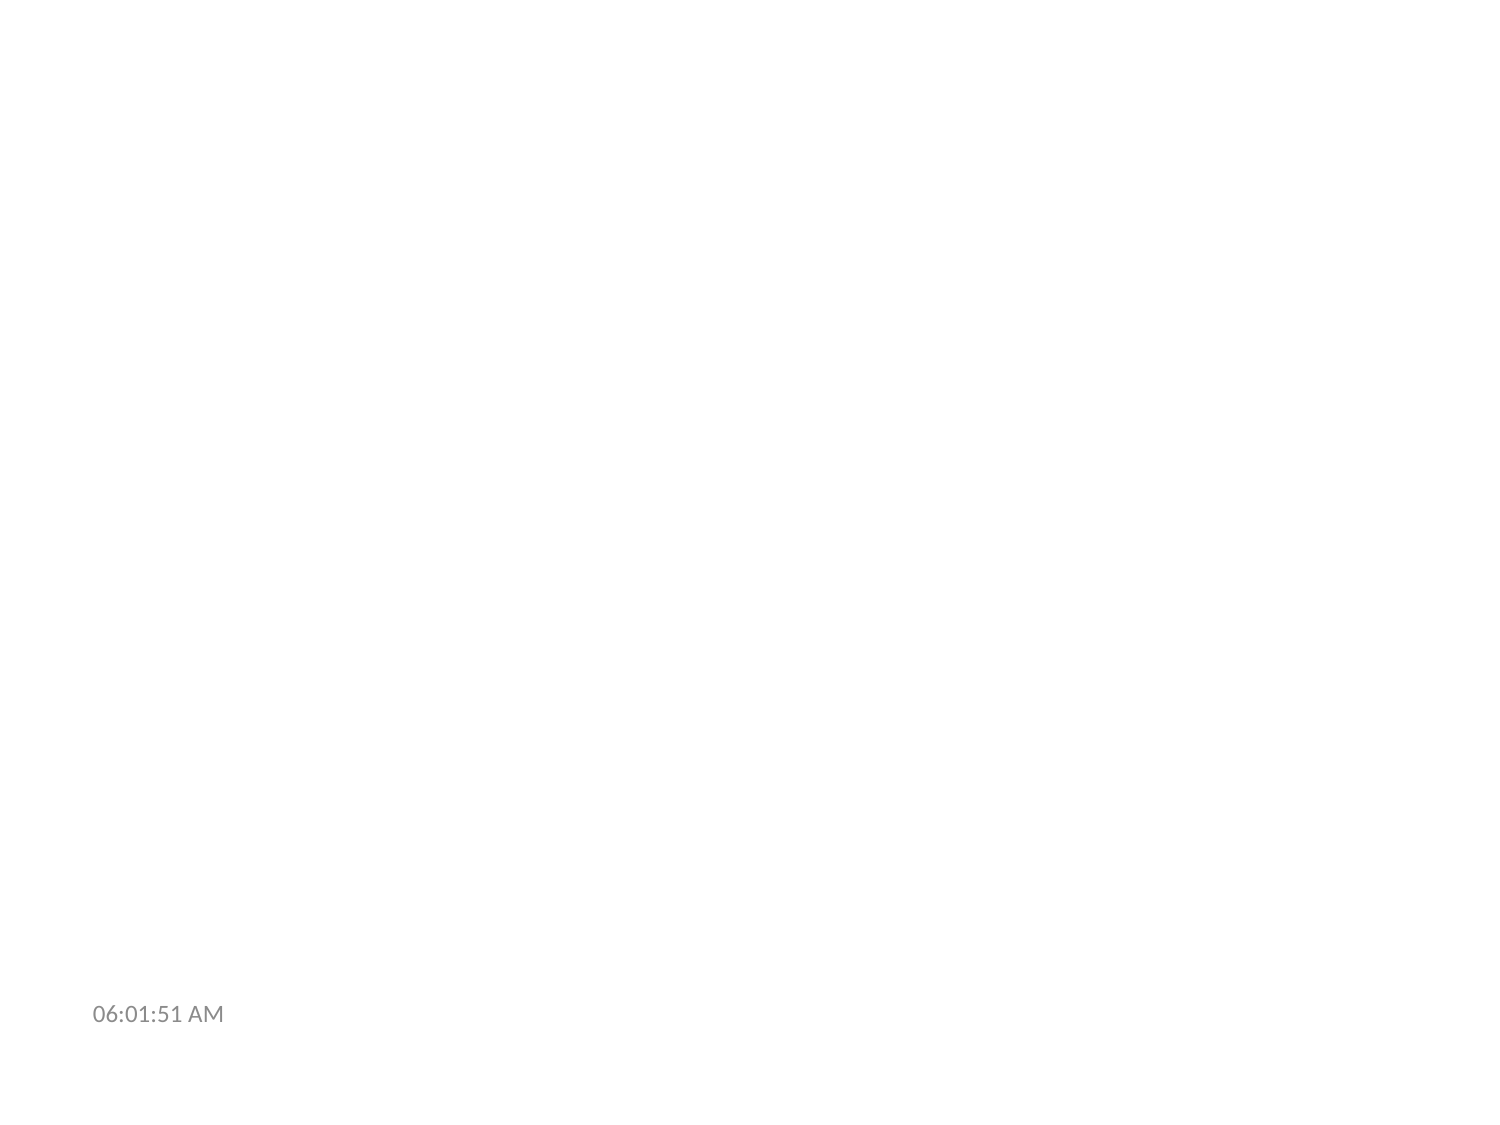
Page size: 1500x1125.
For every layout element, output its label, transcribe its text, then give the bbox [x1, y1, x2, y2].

text_box 3:35:09 PM [77, 982, 428, 1043]
